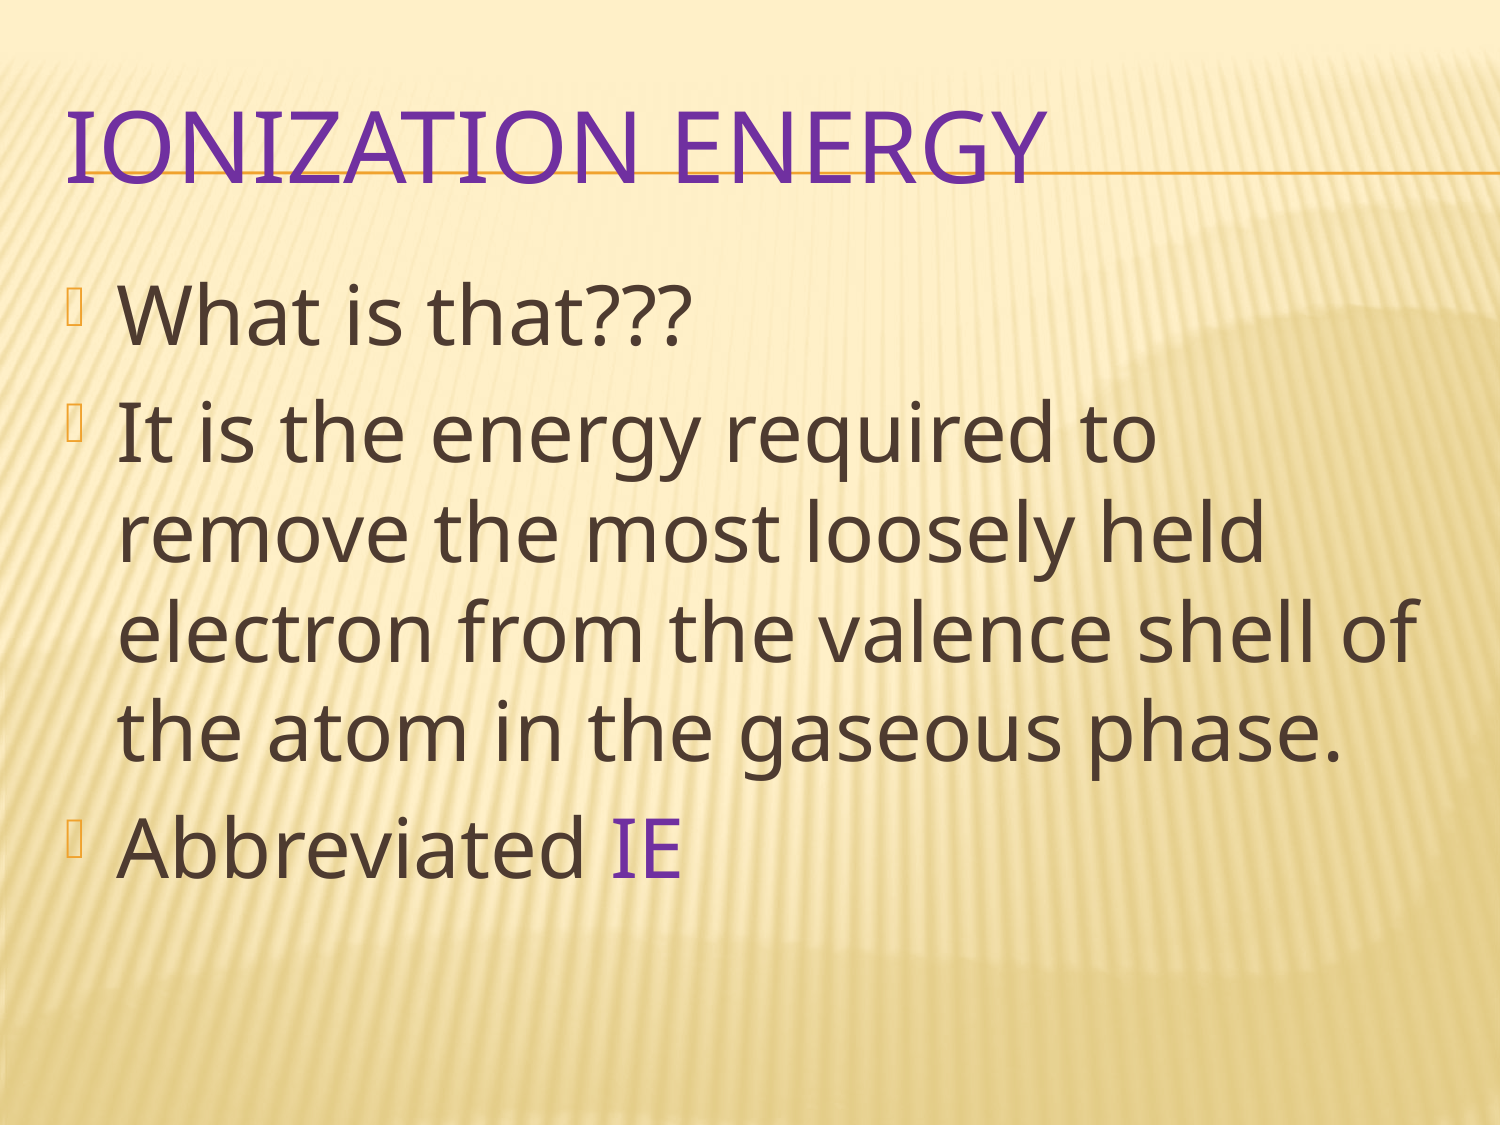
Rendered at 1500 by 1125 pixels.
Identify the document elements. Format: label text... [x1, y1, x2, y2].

title Ionization energy [50, 75, 1475, 213]
list What is that??? It is the energy required to remove the most loosely held electron from the valence shell of the atom in the gaseous phase. Abbreviated IE [50, 254, 1475, 975]
